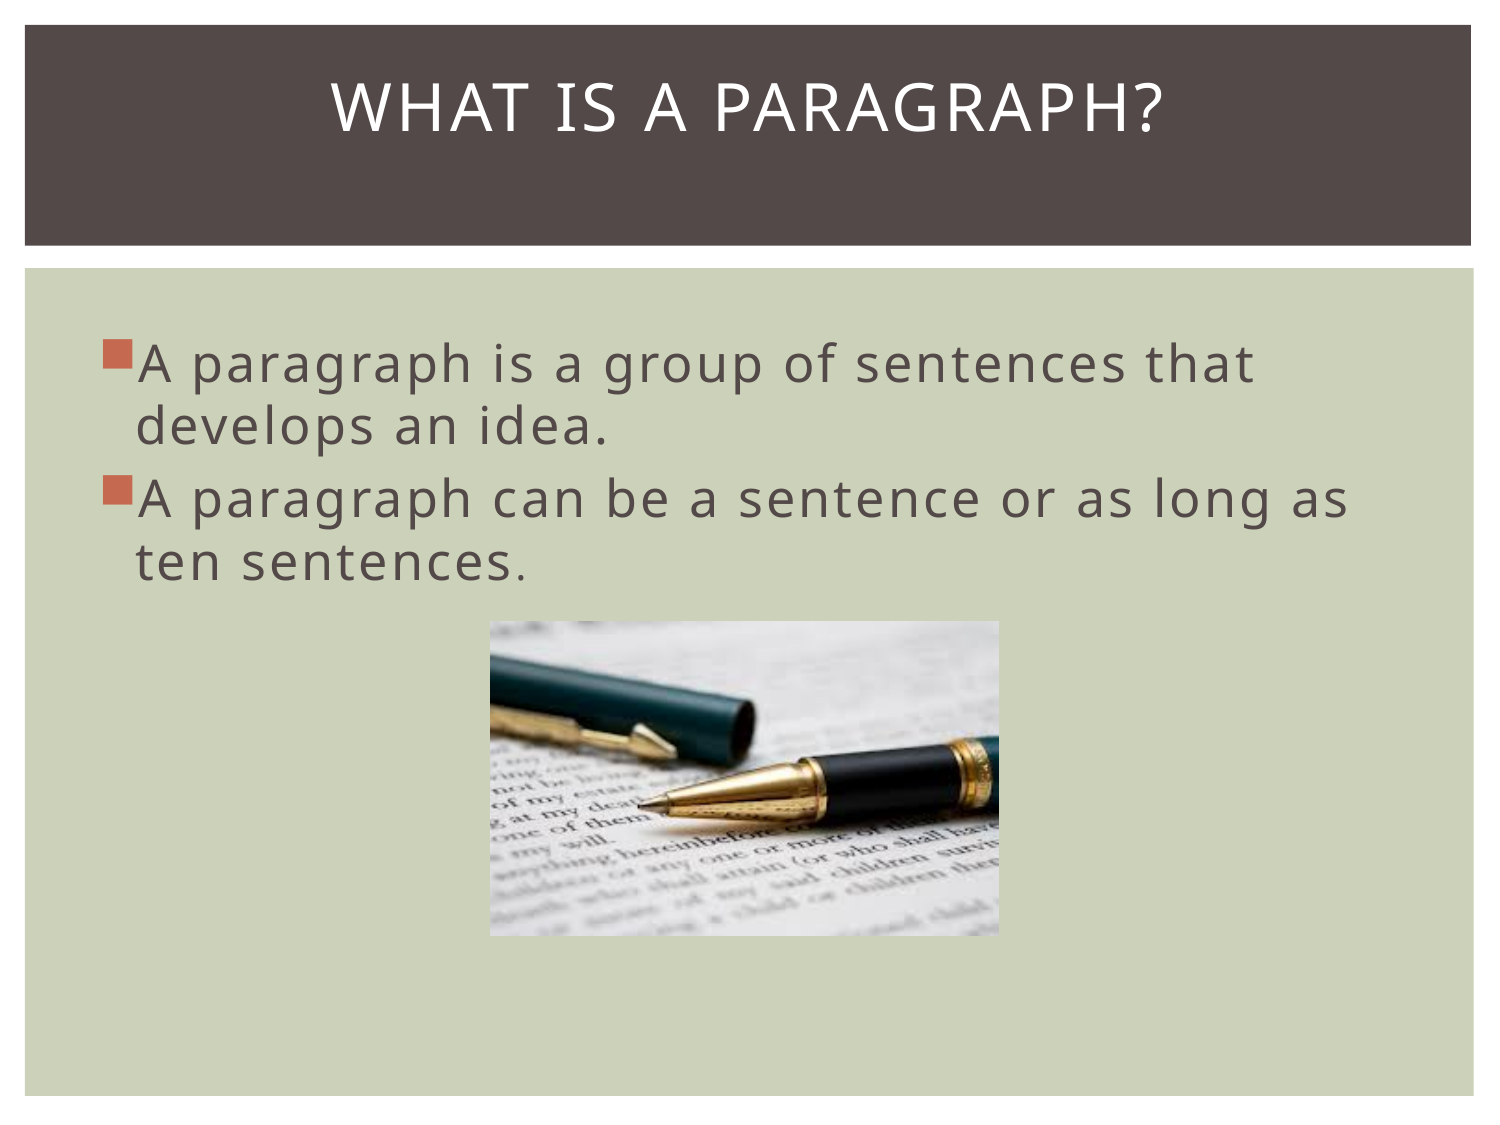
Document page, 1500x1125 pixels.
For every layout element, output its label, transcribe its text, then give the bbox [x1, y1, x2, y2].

picture [489, 621, 999, 936]
title What is a Paragraph? [62, 58, 1438, 232]
list A paragraph is a group of sentences that develops an idea. A paragraph can be a sentence or as long as ten sentences. [75, 262, 1425, 669]
